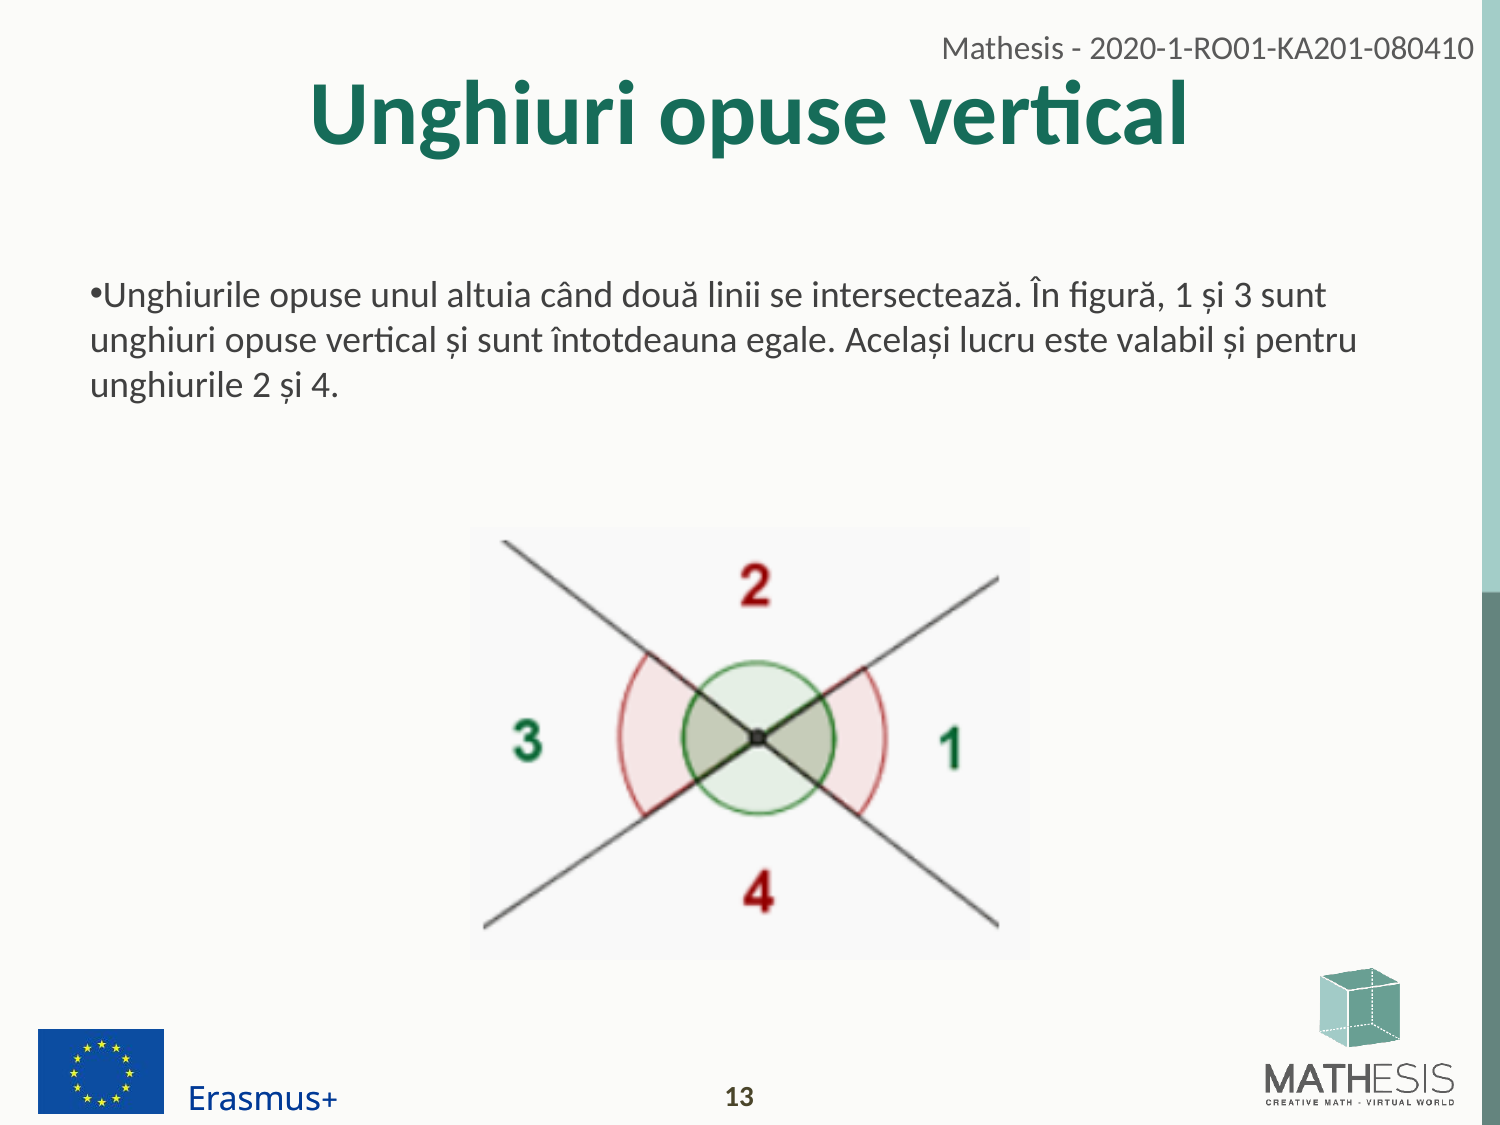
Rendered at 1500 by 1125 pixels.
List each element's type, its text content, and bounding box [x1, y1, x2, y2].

list Unghiurile opuse unul altuia când două linii se intersectează. În figură, 1 și 3 sunt unghiuri opuse vertical și sunt întotdeauna egale. Același lucru este valabil și pentru unghiurile 2 și 4. [75, 262, 1425, 1005]
picture [38, 1029, 164, 1114]
picture [470, 526, 1030, 960]
title Unghiuri opuse vertical [75, 45, 1425, 233]
